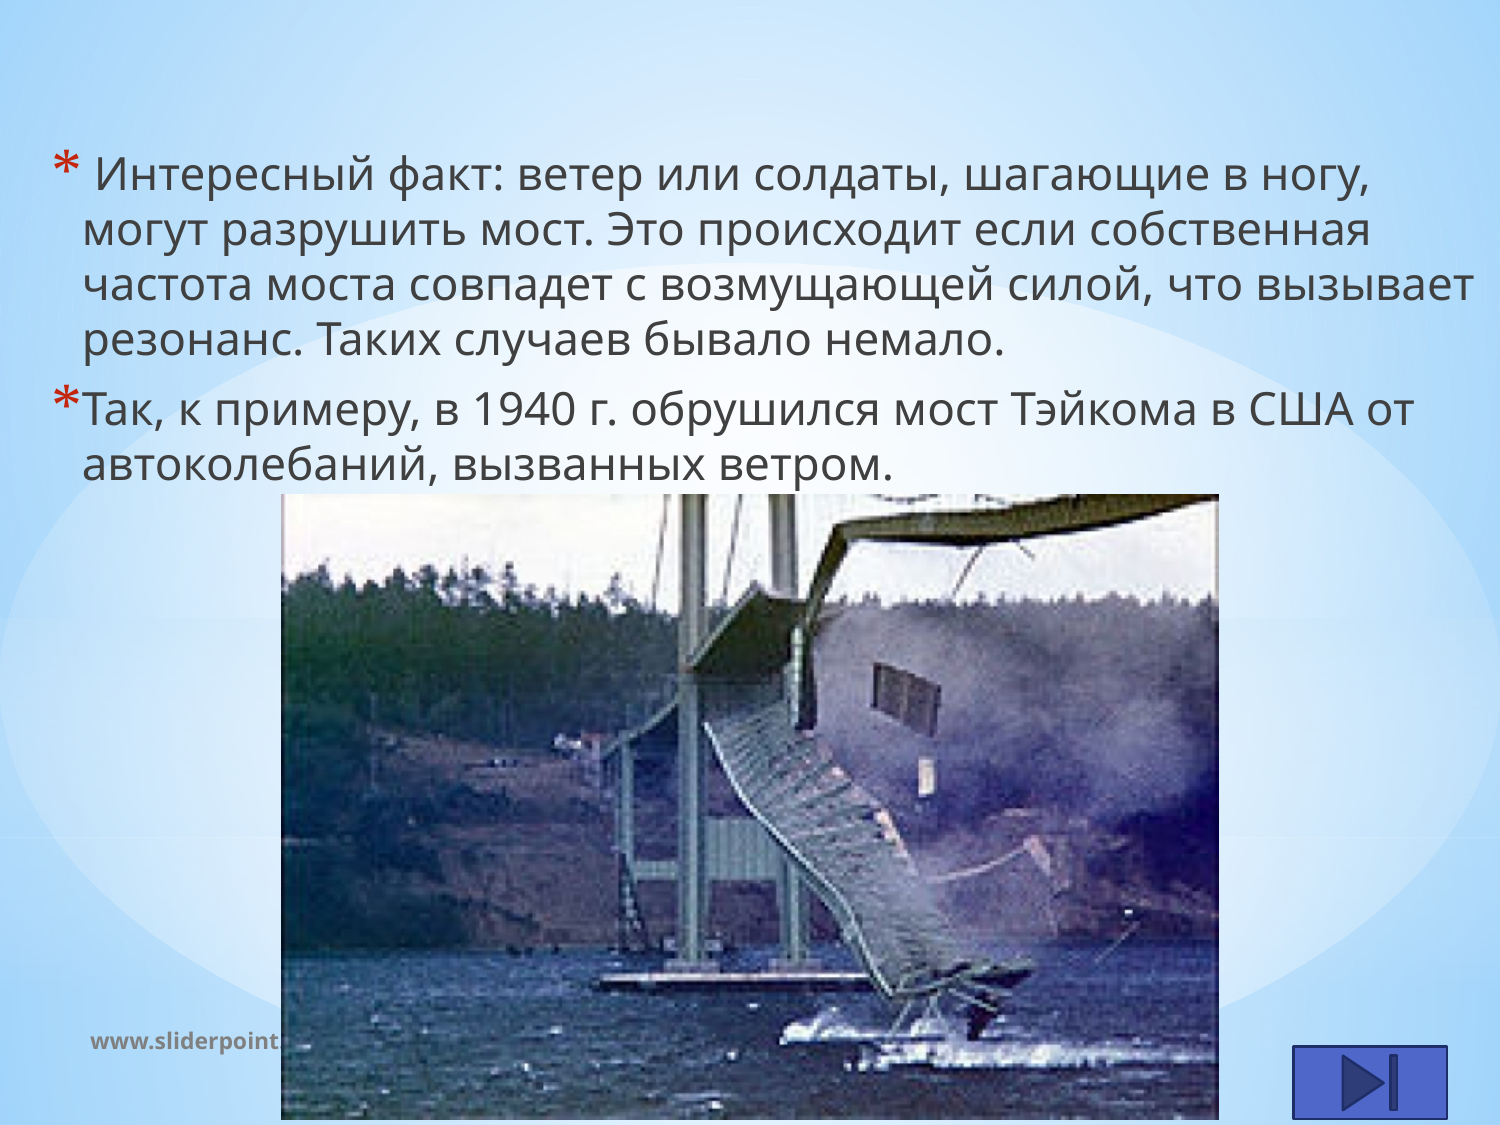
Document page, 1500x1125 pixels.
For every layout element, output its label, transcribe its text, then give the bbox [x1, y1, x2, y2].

picture [281, 493, 1219, 1120]
text_box [1292, 1045, 1448, 1120]
footer www.sliderpoint.org [75, 1012, 274, 1073]
list Интересный факт: ветер или солдаты, шагающие в ногу, могут разрушить мост. Это происходит если собственная частота моста совпадет с возмущающей силой, что вызывает резонанс. Таких случаев бывало немало. Так, к примеру, в 1940 г. обрушился мост Тэйкома в США от автоколебаний, вызванных ветром. [29, 137, 1500, 708]
